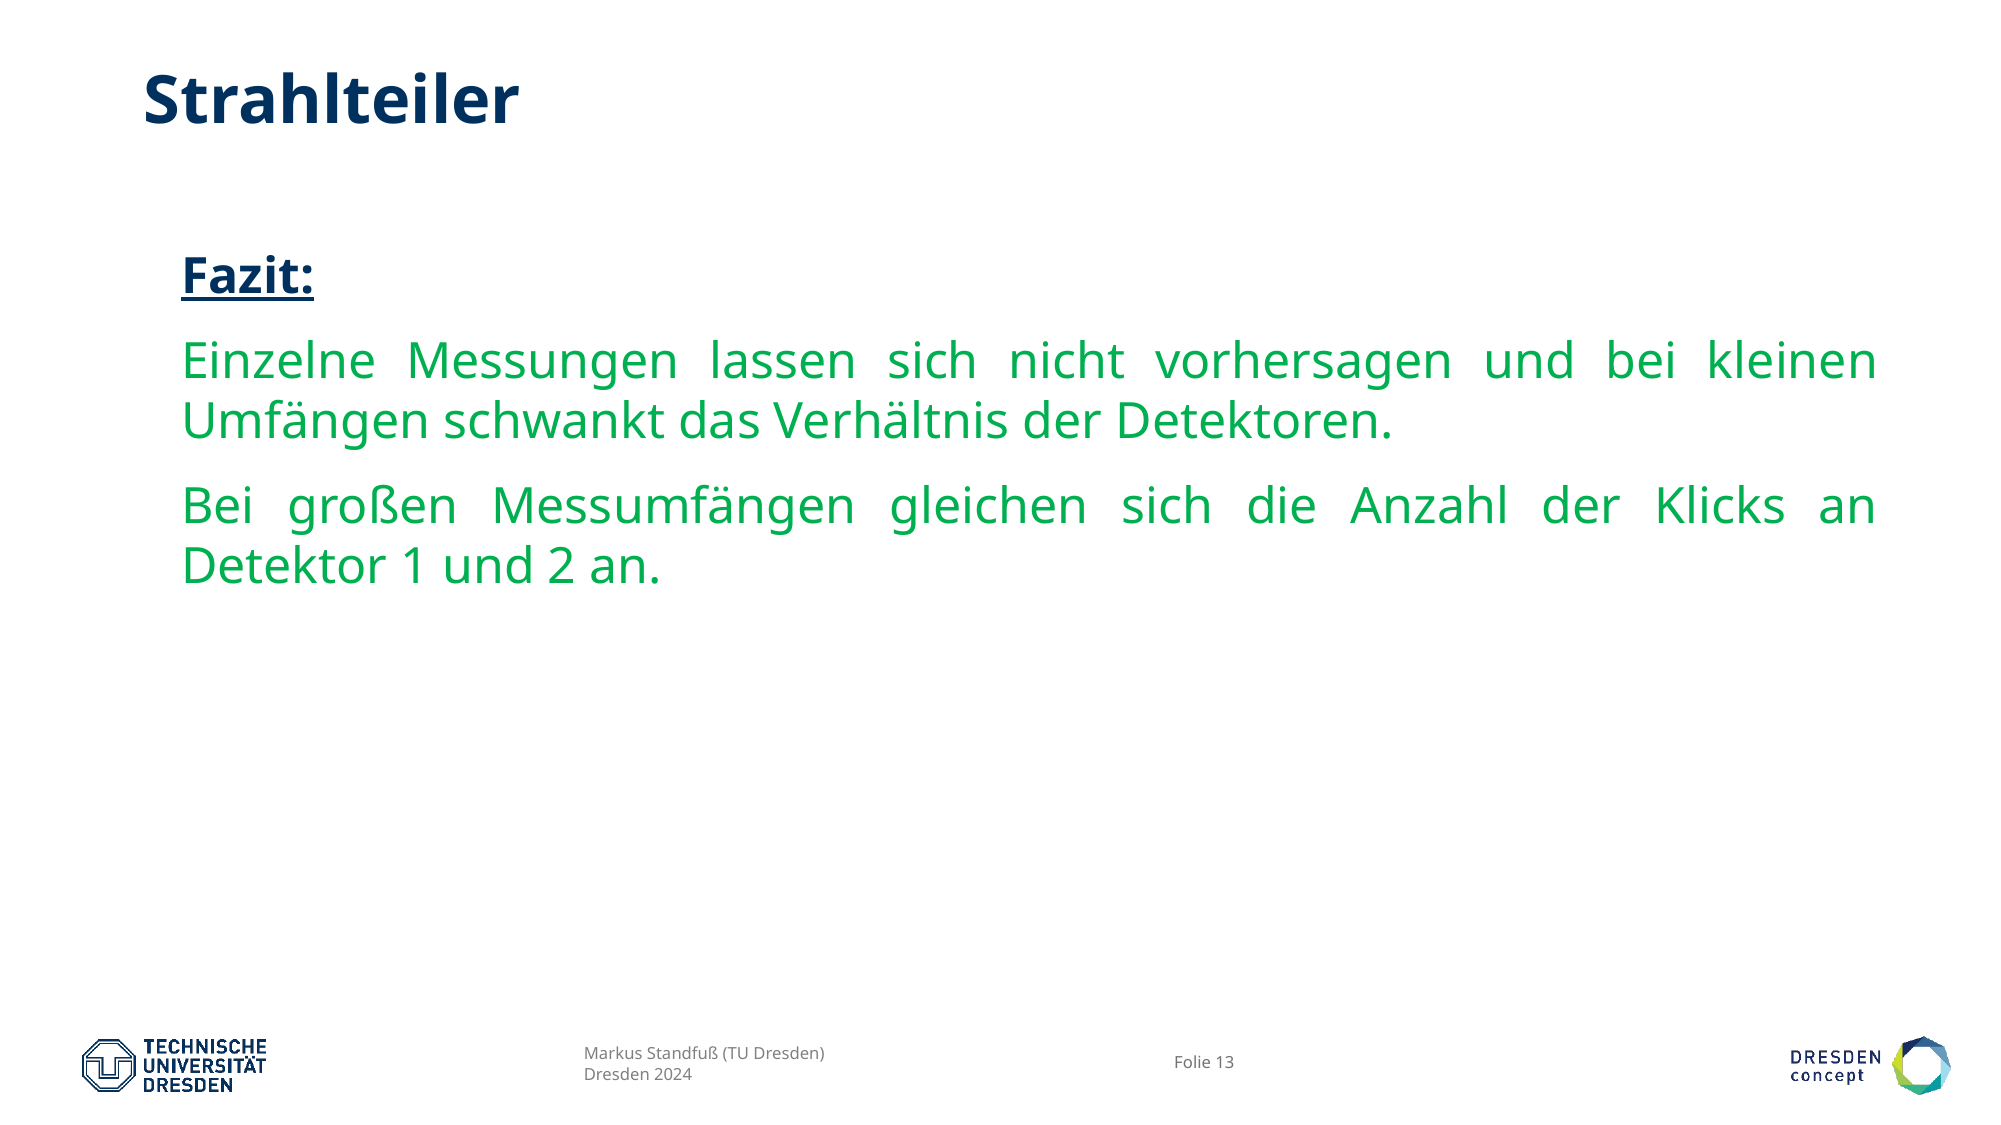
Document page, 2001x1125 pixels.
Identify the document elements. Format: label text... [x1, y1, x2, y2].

title Strahlteiler [143, 56, 1880, 169]
picture [1791, 1036, 1951, 1095]
list Fazit: Einzelne Messungen lassen sich nicht vorhersagen und bei kleinen Umfängen schwankt das Verhältnis der Detektoren. Bei großen Messumfängen gleichen sich die Anzahl der Klicks an Detektor 1 und 2 an. [143, 243, 1880, 957]
picture [82, 1039, 266, 1092]
